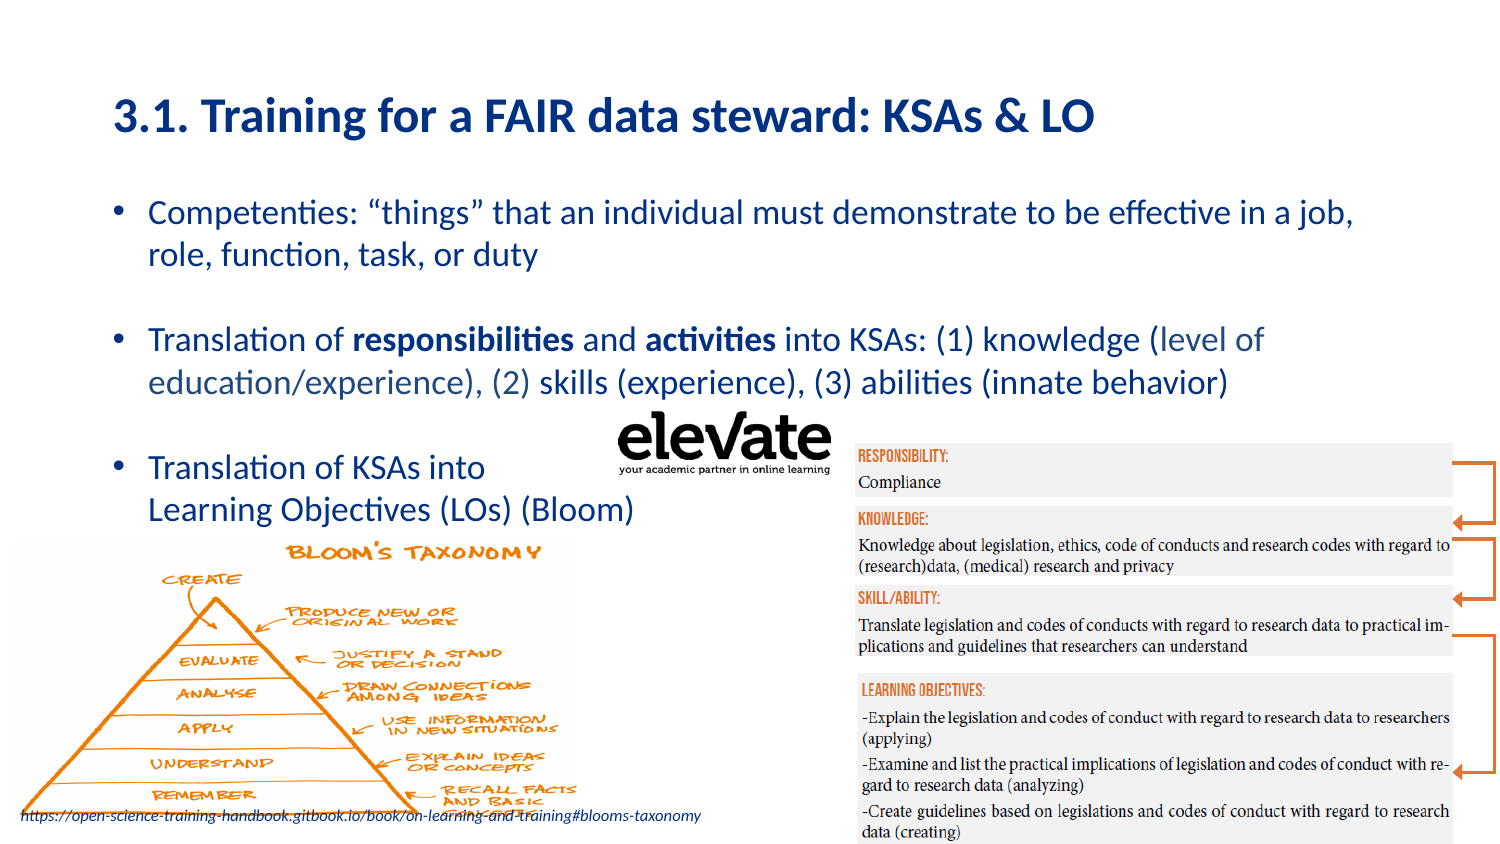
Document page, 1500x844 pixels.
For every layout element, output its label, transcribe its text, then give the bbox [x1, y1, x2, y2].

text_box https://open-science-training-handbook.gitbook.io/book/on-learning-and-training#blooms-taxonomy [9, 799, 729, 844]
text_box Competenties: “things” that an individual must demonstrate to be effective in a job, role, function, task, or duty Translation of responsibilities and activities into KSAs: (1) knowledge (level of education/experience), (2) skills (experience), (3) abilities (innate behavior) Translation of KSAs into Learning Objectives (LOs) (Bloom) [101, 183, 1408, 746]
text_box 3.1. Training for a FAIR data steward: KSAs & LO [101, 52, 1408, 172]
picture [617, 410, 831, 477]
picture [844, 443, 1500, 844]
picture [9, 538, 579, 822]
